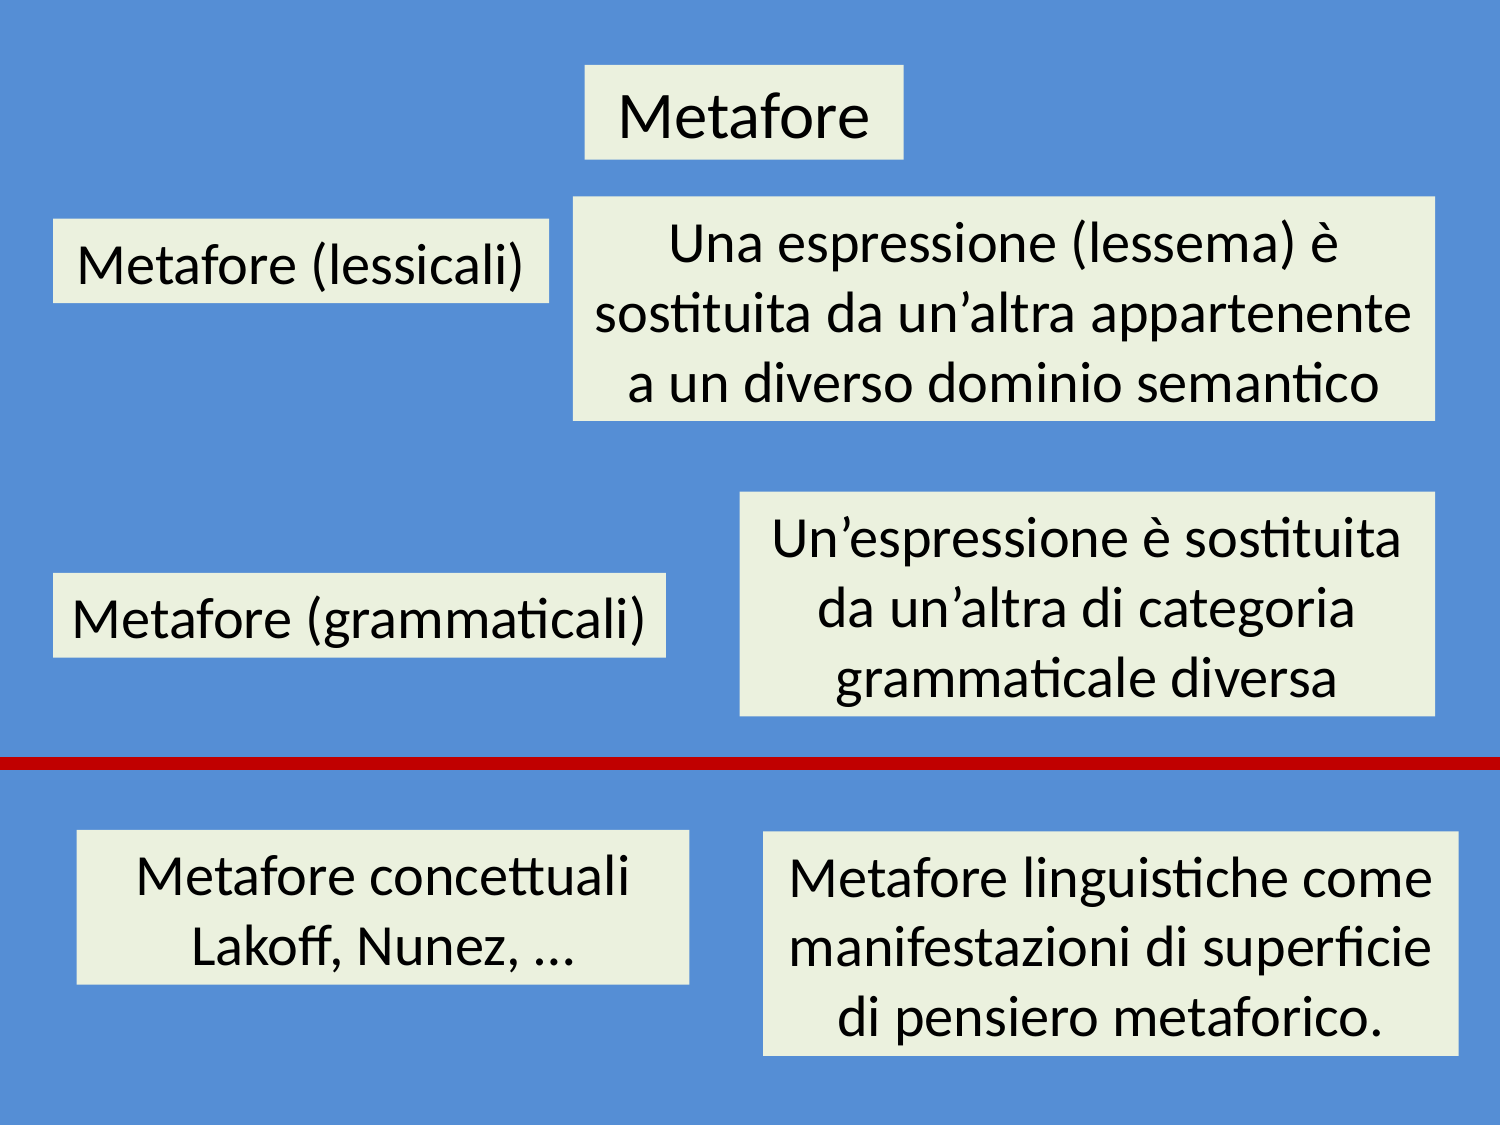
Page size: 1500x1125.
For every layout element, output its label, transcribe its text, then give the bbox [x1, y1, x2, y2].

text_box Un’espressione è sostituita da un’altra di categoria grammaticale diversa [739, 491, 1436, 717]
text_box Metafore linguistiche come manifestazioni di superficie di pensiero metaforico. [763, 831, 1459, 1056]
text_box Metafore concettuali Lakoff, Nunez, … [76, 829, 690, 985]
text_box Metafore (grammaticali) [53, 572, 666, 658]
text_box Metafore [584, 64, 904, 160]
text_box Metafore (lessicali) [53, 218, 550, 304]
text_box Una espressione (lessema) è sostituita da un’altra appartenente a un diverso dominio semantico [572, 196, 1436, 421]
